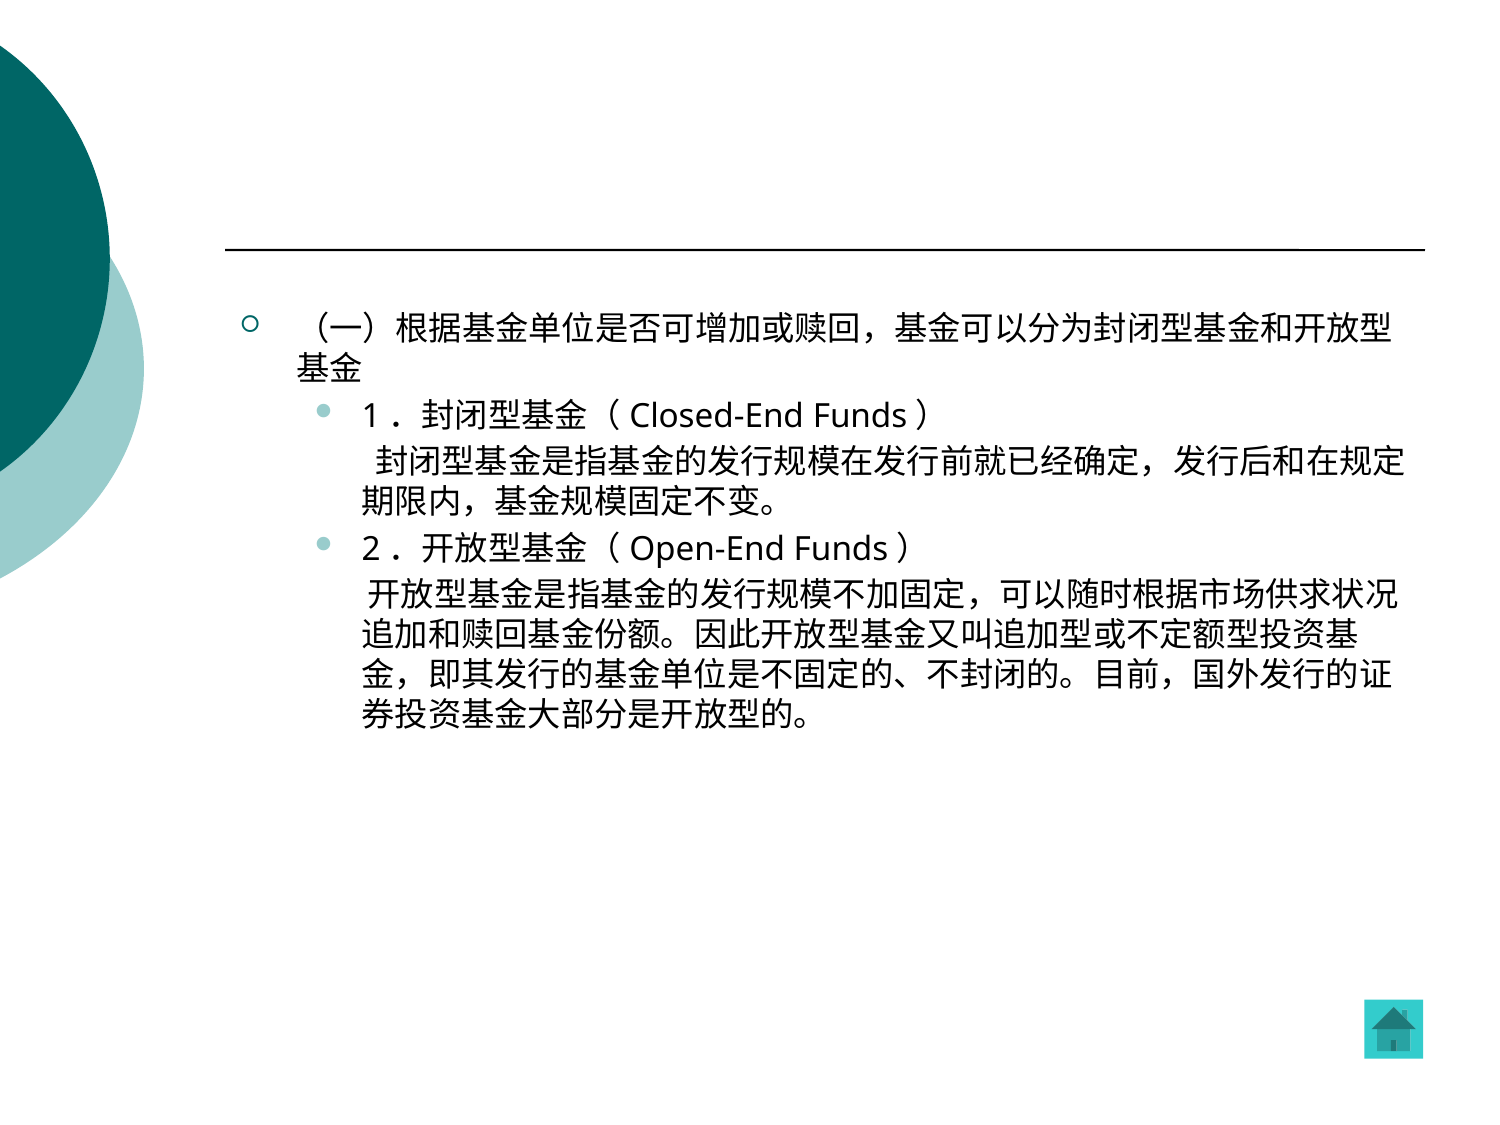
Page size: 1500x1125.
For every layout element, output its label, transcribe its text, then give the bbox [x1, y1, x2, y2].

text_box [1364, 999, 1424, 1059]
list （一）根据基金单位是否可增加或赎回，基金可以分为封闭型基金和开放型基金 1．封闭型基金（Closed-End Funds） 封闭型基金是指基金的发行规模在发行前就已经确定，发行后和在规定期限内，基金规模固定不变。 2．开放型基金（Open-End Funds） 开放型基金是指基金的发行规模不加固定，可以随时根据市场供求状况追加和赎回基金份额。因此开放型基金又叫追加型或不定额型投资基金，即其发行的基金单位是不固定的、不封闭的。目前，国外发行的证券投资基金大部分是开放型的。 [224, 299, 1425, 975]
